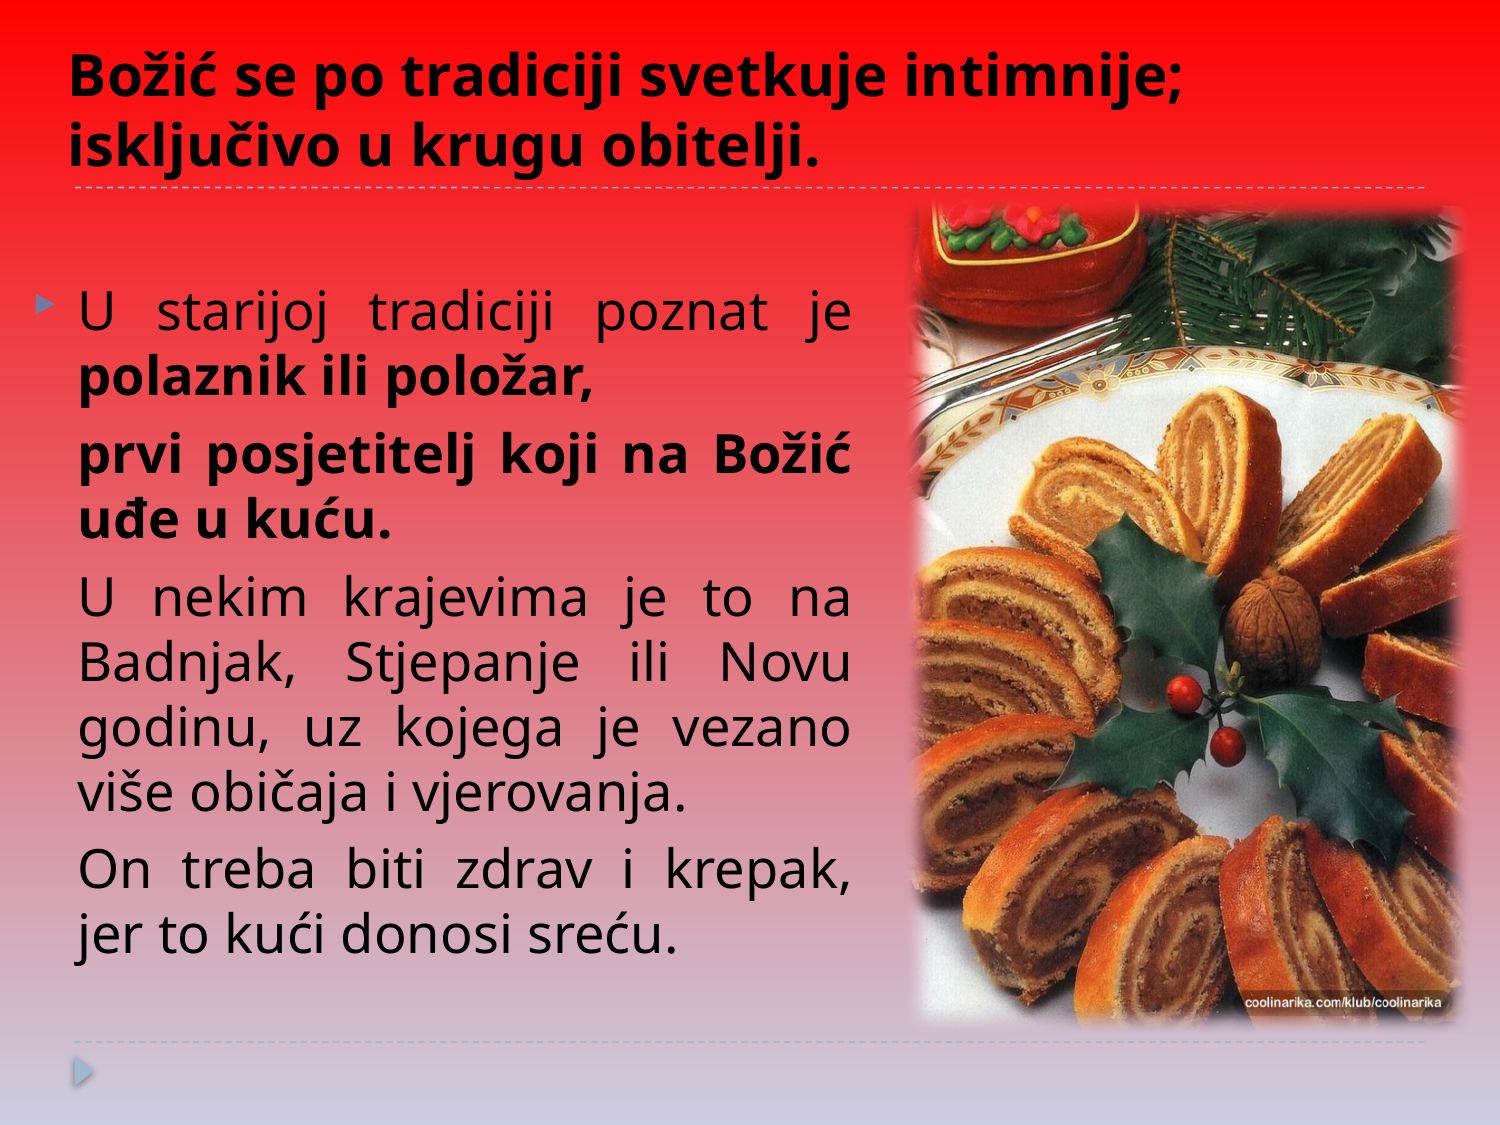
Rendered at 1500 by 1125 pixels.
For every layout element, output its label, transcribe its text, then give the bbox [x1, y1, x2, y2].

picture [903, 195, 1471, 1036]
list U starijoj tradiciji poznat je polaznik ili položar, prvi posjetitelj koji na Božić uđe u kuću. U nekim krajevima je to na Badnjak, Stjepanje ili Novu godinu, uz kojega je vezano više običaja i vjerovanja. On treba biti zdrav i krepak, jer to kući donosi sreću. [17, 231, 869, 1024]
text_box Božić se po tradiciji svetkuje intimnije; isključivo u krugu obitelji. [53, 30, 1471, 186]
